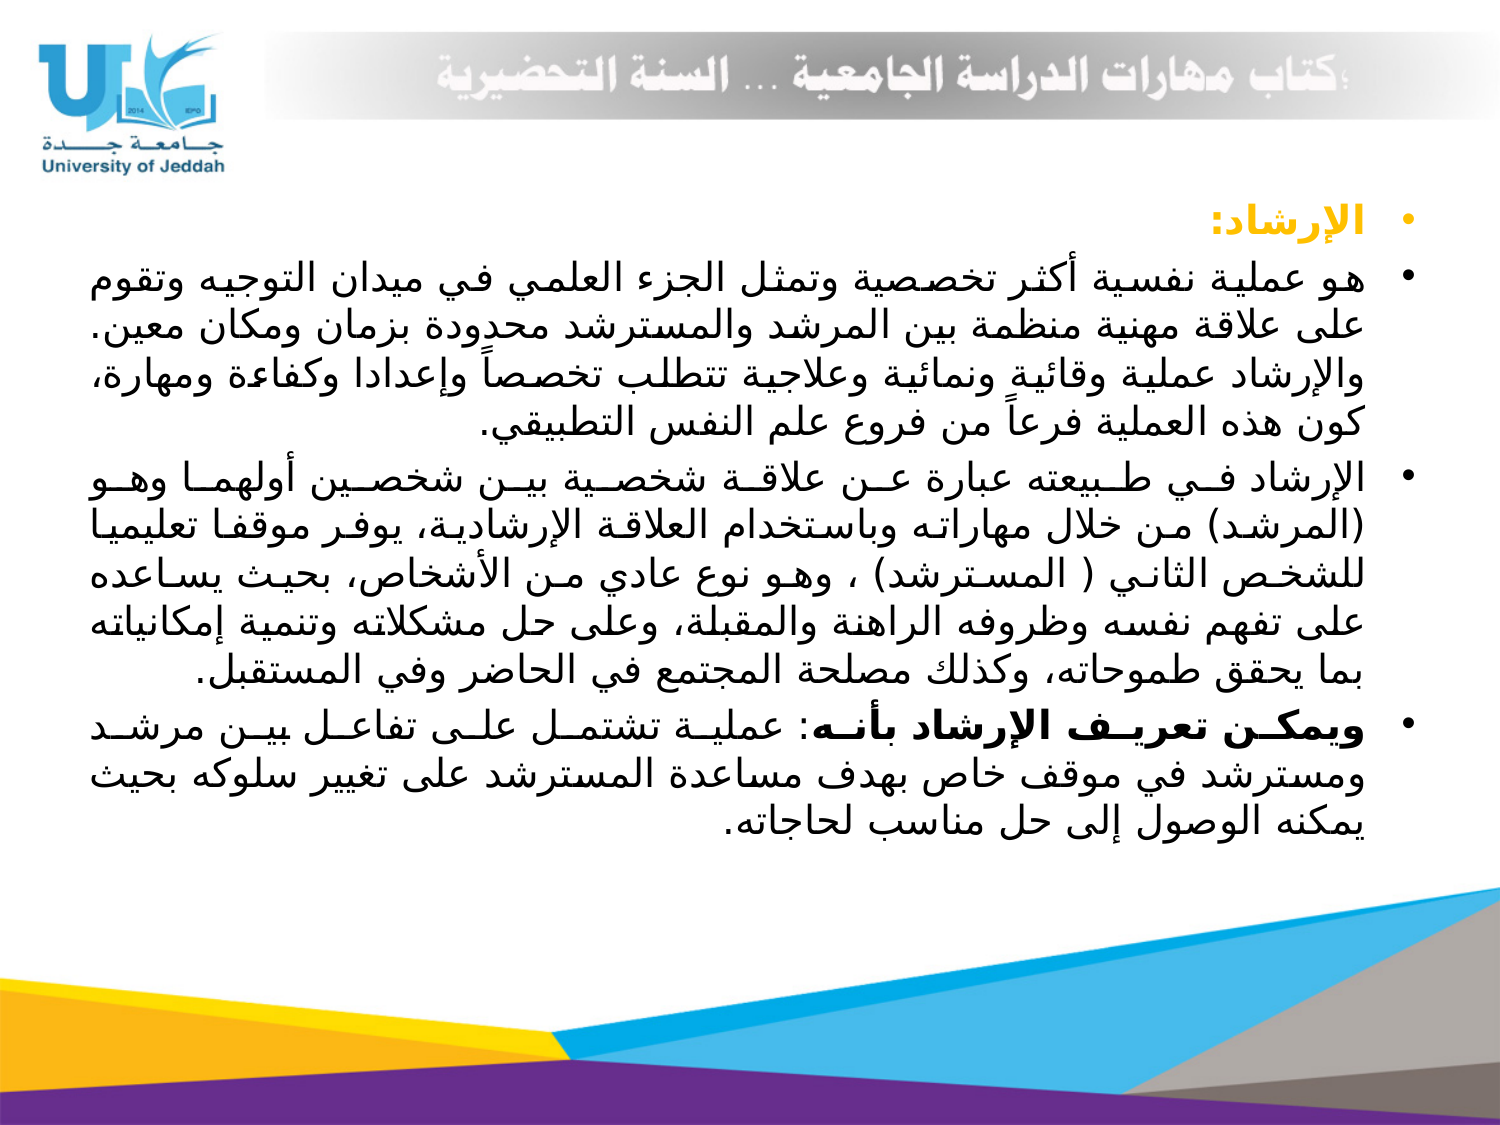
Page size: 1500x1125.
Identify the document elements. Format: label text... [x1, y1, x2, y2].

picture [0, 0, 1500, 1125]
list الإرشاد: هو عملية نفسية أكثر تخصصية وتمثل الجزء العلمي في ميدان التوجيه وتقوم على علاقة مهنية منظمة بين المرشد والمسترشد محدودة بزمان ومكان معين. والإرشاد عملية وقائية ونمائية وعلاجية تتطلب تخصصاً وإعدادا وكفاءة ومهارة، كون هذه العملية فرعاً من فروع علم النفس التطبيقي. الإرشاد في طبيعته عبارة عن علاقة شخصية بين شخصين أولهما وهو (المرشد) من خلال مهاراته وباستخدام العلاقة الإرشادية، يوفر موقفا تعليميا للشخص الثاني ( المسترشد) ، وهو نوع عادي من الأشخاص، بحيث يساعده على تفهم نفسه وظروفه الراهنة والمقبلة، وعلى حل مشكلاته وتنمية إمكانياته بما يحقق طموحاته، وكذلك مصلحة المجتمع في الحاضر وفي المستقبل. ويمكن تعريف الإرشاد بأنه: عملية تشتمل على تفاعل بين مرشد ومسترشد في موقف خاص بهدف مساعدة المسترشد على تغيير سلوكه بحيث يمكنه الوصول إلى حل مناسب لحاجاته. [75, 187, 1425, 930]
